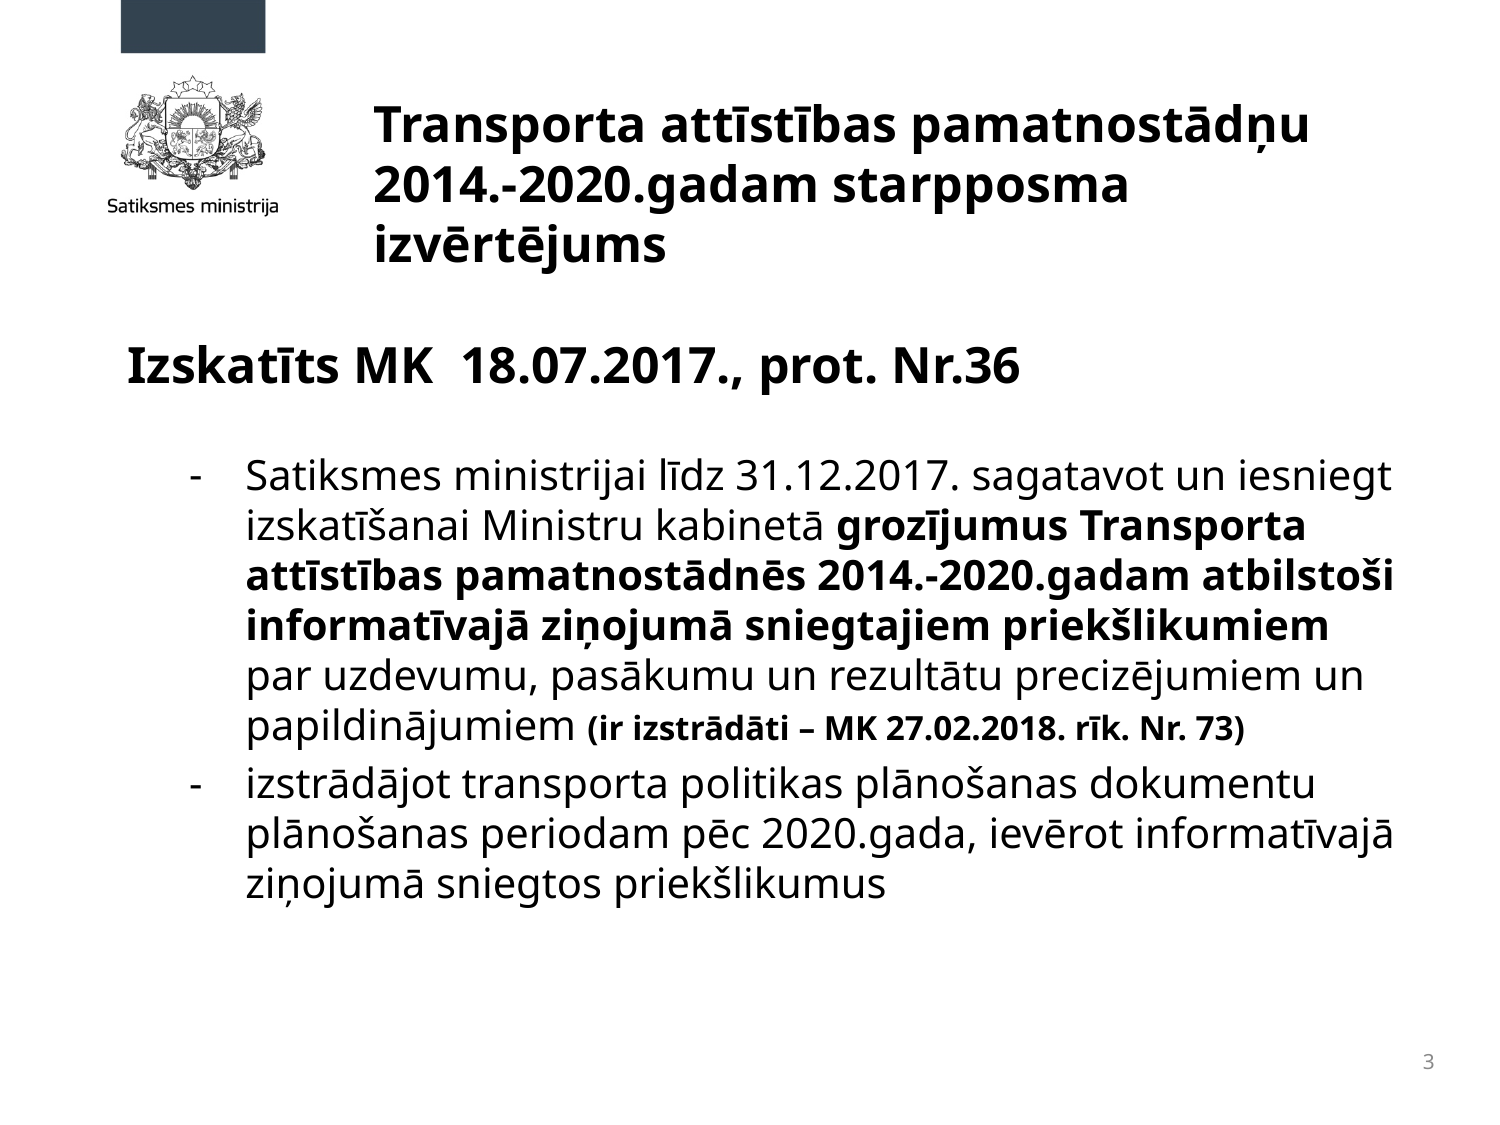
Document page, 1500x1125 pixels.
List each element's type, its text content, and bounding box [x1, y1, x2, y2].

picture [48, 0, 338, 321]
slide_number 3 [1400, 1037, 1450, 1088]
list Transporta attīstības pamatnostādņu 2014.-2020.gadam starpposma izvērtējums [358, 85, 1420, 300]
text_box Izskatīts MK 18.07.2017., prot. Nr.36 Satiksmes ministrijai līdz 31.12.2017. sagatavot un iesniegt izskatīšanai Ministru kabinetā grozījumus Transporta attīstības pamatnostādnēs 2014.-2020.gadam atbilstoši informatīvajā ziņojumā sniegtajiem priekšlikumiem par uzdevumu, pasākumu un rezultātu precizējumiem un papildinājumiem (ir izstrādāti – MK 27.02.2018. rīk. Nr. 73) izstrādājot transporta politikas plānošanas dokumentu plānošanas periodam pēc 2020.gada, ievērot informatīvajā ziņojumā sniegtos priekšlikumus [111, 326, 1420, 1024]
